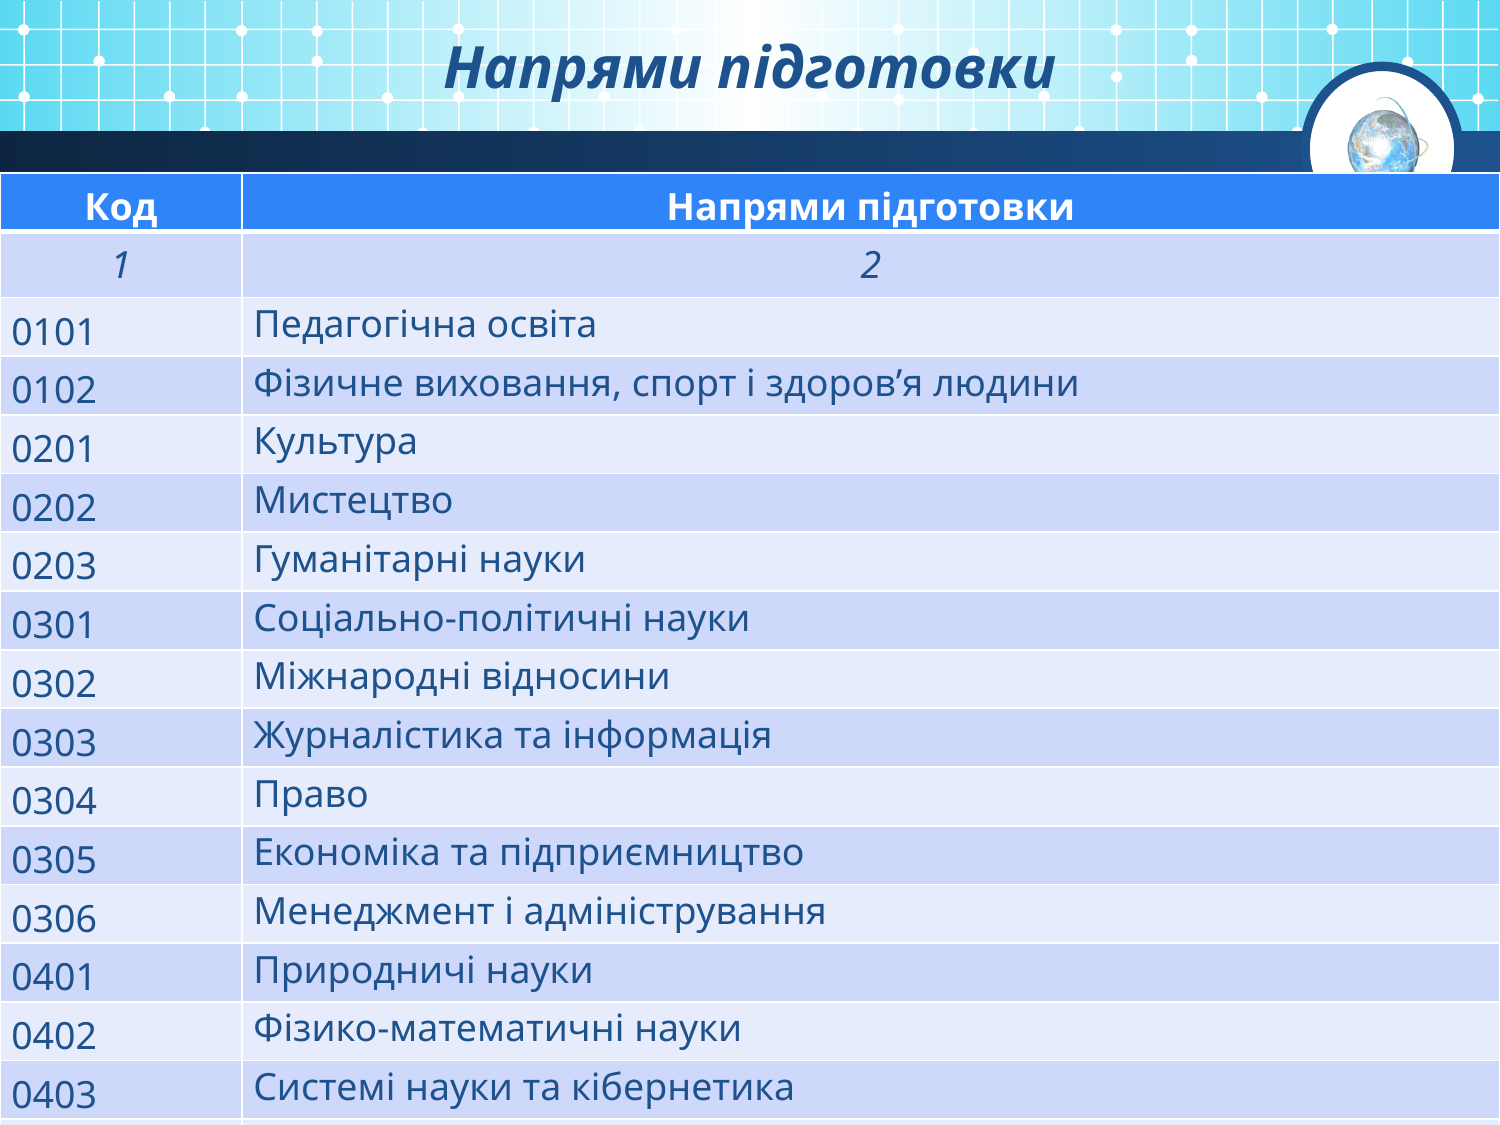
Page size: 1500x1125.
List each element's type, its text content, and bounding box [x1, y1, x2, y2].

table_cell Природничі науки [243, 944, 1499, 1001]
table_header Напрями підготовки [243, 174, 1499, 229]
table_cell 0202 [1, 474, 241, 531]
table_cell Менеджмент і адміністрування [243, 885, 1499, 942]
table_cell Педагогічна освіта [243, 298, 1499, 355]
table_cell 0101 [1, 298, 241, 355]
table_cell 0402 [1, 1003, 241, 1060]
table_cell 0203 [1, 533, 241, 590]
table_cell Міжнародні відносини [243, 651, 1499, 707]
table_cell 0403 [1, 1061, 241, 1118]
table_cell Фізичне виховання, спорт і здоров’я людини [243, 357, 1499, 414]
table_cell Фізико-математичні науки [243, 1003, 1499, 1060]
table_cell Мистецтво [243, 474, 1499, 531]
table_header Код [1, 174, 241, 229]
table_cell 0401 [1, 944, 241, 1001]
table_cell 0201 [1, 416, 241, 473]
table_cell 0306 [1, 885, 241, 942]
table_cell 2 [243, 234, 1499, 297]
picture [1310, 130, 1454, 172]
table_cell 0301 [1, 592, 241, 649]
table_cell 0303 [1, 709, 241, 766]
table_cell 1 [1, 234, 241, 297]
table_cell Соціально-політичні науки [243, 592, 1499, 649]
table_cell Культура [243, 416, 1499, 473]
table_cell Гуманітарні науки [243, 533, 1499, 590]
table_cell Системі науки та кібернетика [243, 1061, 1499, 1118]
table_cell 0304 [1, 768, 241, 825]
table_cell 0305 [1, 827, 241, 884]
table_cell 0501 [1, 1120, 241, 1125]
table_cell 0302 [1, 651, 241, 707]
table_cell Інформатика та обчислювальна техніка [243, 1120, 1499, 1125]
table_cell Право [243, 768, 1499, 825]
table_cell Економіка та підприємництво [243, 827, 1499, 884]
title Напрями підготовки [0, 0, 1500, 130]
table_cell 0102 [1, 357, 241, 414]
table_cell Журналістика та інформація [243, 709, 1499, 766]
